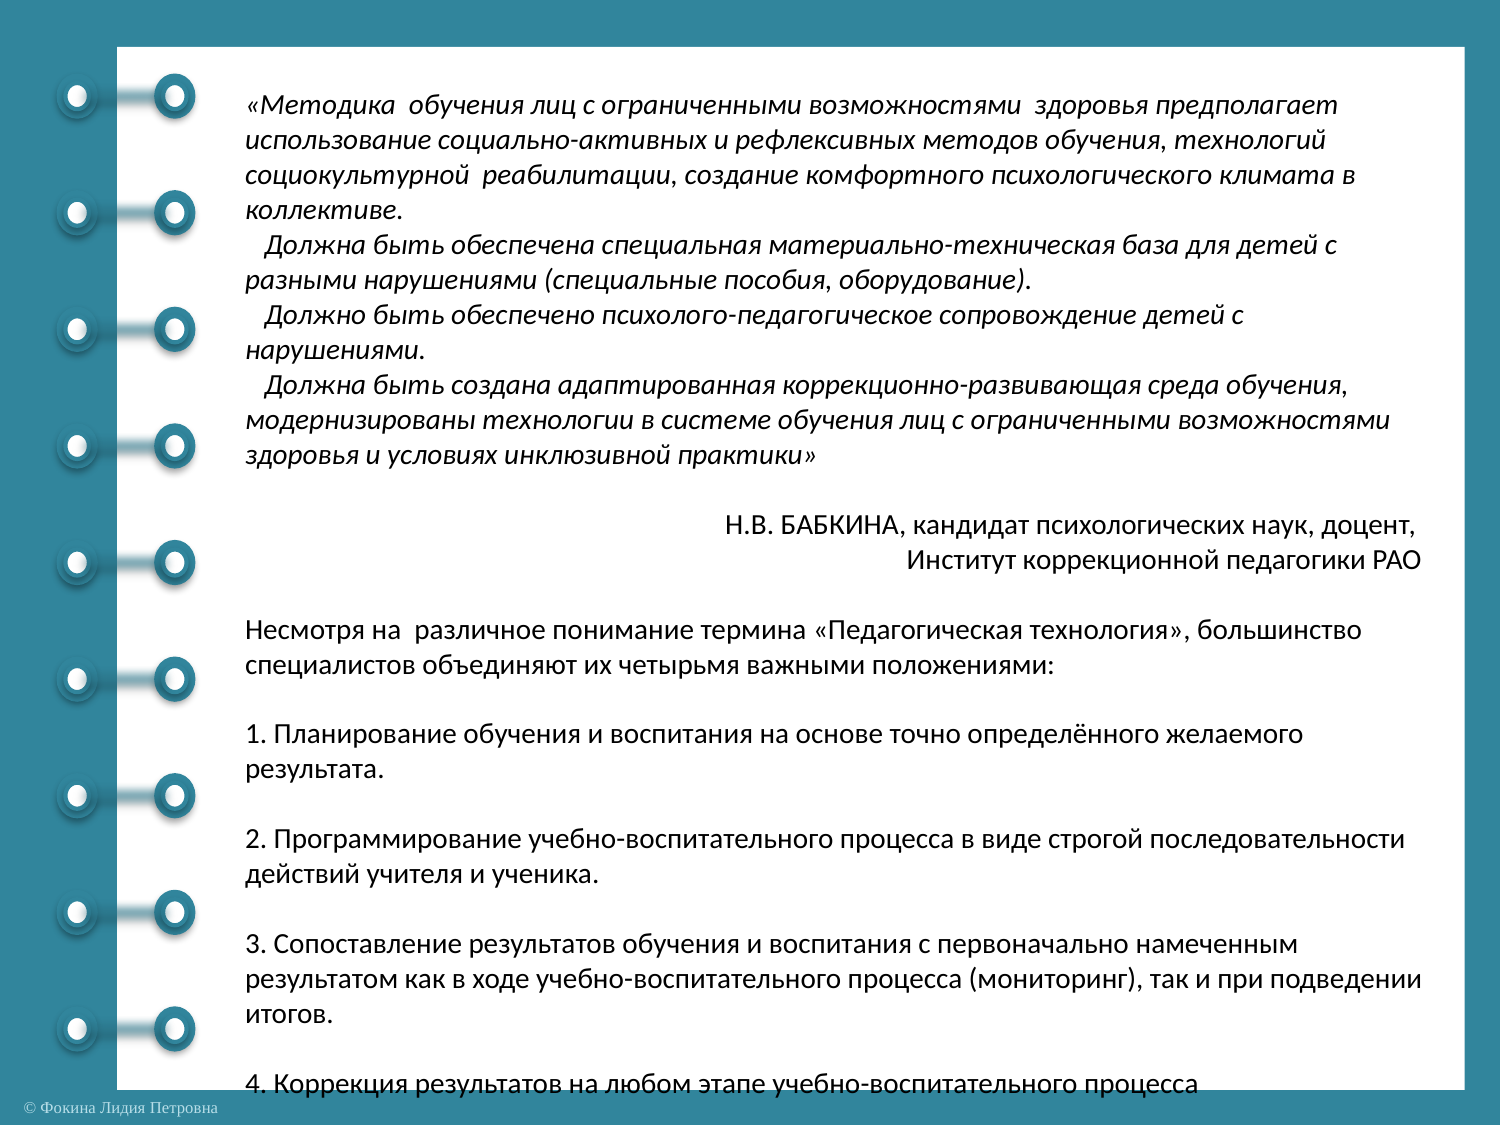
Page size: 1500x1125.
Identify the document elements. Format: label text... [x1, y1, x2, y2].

title «Методика обучения лиц с ограниченными возможностями здоровья предполагает использование социально-активных и рефлексивных методов обучения, технологий социокультурной реабилитации, создание комфортного психологического климата в коллективе. Должна быть обеспечена специальная материально-техническая база для детей с разными нарушениями (специальные пособия, оборудование). Должно быть обеспечено психолого-педагогическое сопровождение детей с нарушениями. Должна быть создана адаптированная коррекционно-развивающая среда обучения, модернизированы технологии в системе обучения лиц с ограниченными возможностями здоровья и условиях инклюзивной практики» Н.В. БАБКИНА, кандидат психологических наук, доцент, Институт коррекционной педагогики РАО Несмотря на различное понимание термина «Педагогическая технология», большинство специалистов объединяют их четырьмя важными положениями: 1. Планирование обучения и воспитания на основе точно определённого желаемого результата. 2. Программирование учебно-воспитательного процесса в виде строгой последовательности действий учителя и ученика. 3. Сопоставление результатов обучения и воспитания с первоначально намеченным результатом как в ходе учебно-воспитательного процесса (мониторинг), так и при подведении итогов. 4. Коррекция результатов на любом этапе учебно-воспитательного процесса [230, 78, 1447, 1071]
